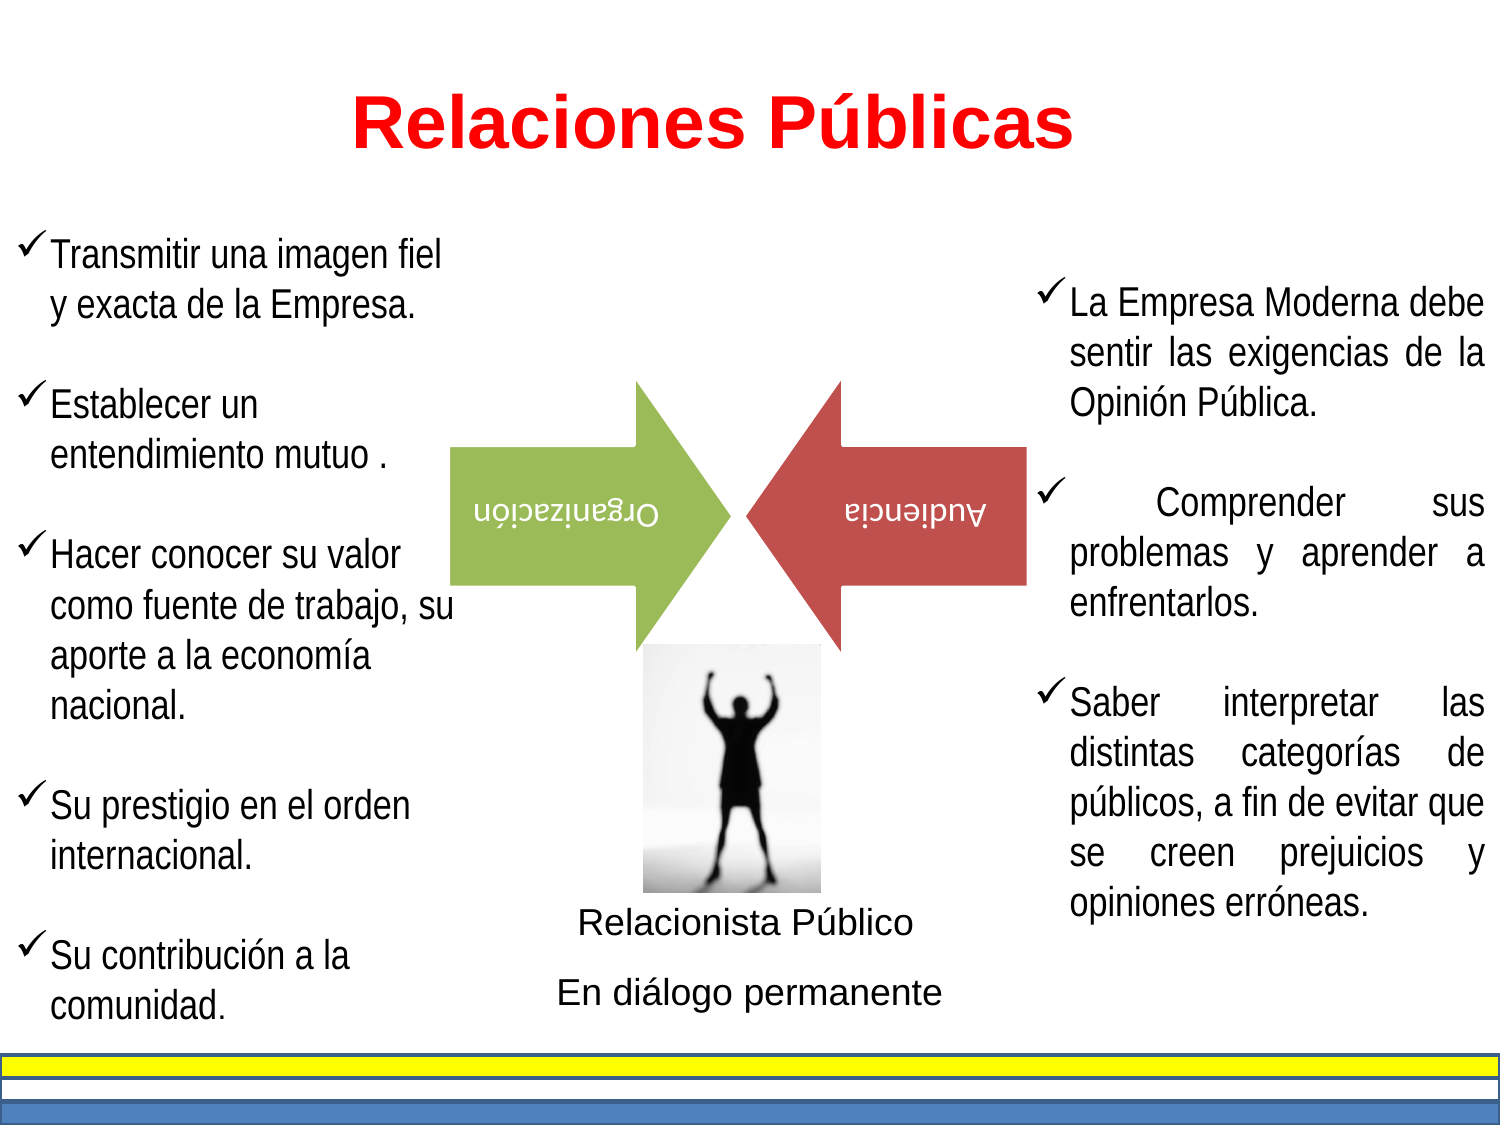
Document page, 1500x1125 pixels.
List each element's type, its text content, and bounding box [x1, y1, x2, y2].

text_box Relacionista Público [562, 890, 985, 951]
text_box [442, 373, 1029, 667]
text_box La Empresa Moderna debe sentir las exigencias de la Opinión Pública. Comprender sus problemas y aprender a enfrentarlos. Saber interpretar las distintas categorías de públicos, a fin de evitar que se creen prejuicios y opiniones erróneas. [1019, 267, 1500, 933]
text_box [479, 1053, 1500, 1076]
picture [643, 644, 822, 894]
text_box En diálogo permanente [541, 960, 969, 1021]
text_box [0, 1076, 1500, 1104]
text_box [0, 1104, 1500, 1125]
text_box Transmitir una imagen fiel y exacta de la Empresa. Establecer un entendimiento mutuo . Hacer conocer su valor como fuente de trabajo, su aporte a la economía nacional. Su prestigio en el orden internacional. Su contribución a la comunidad. [0, 219, 479, 1080]
text_box Relaciones Públicas [336, 66, 1164, 172]
